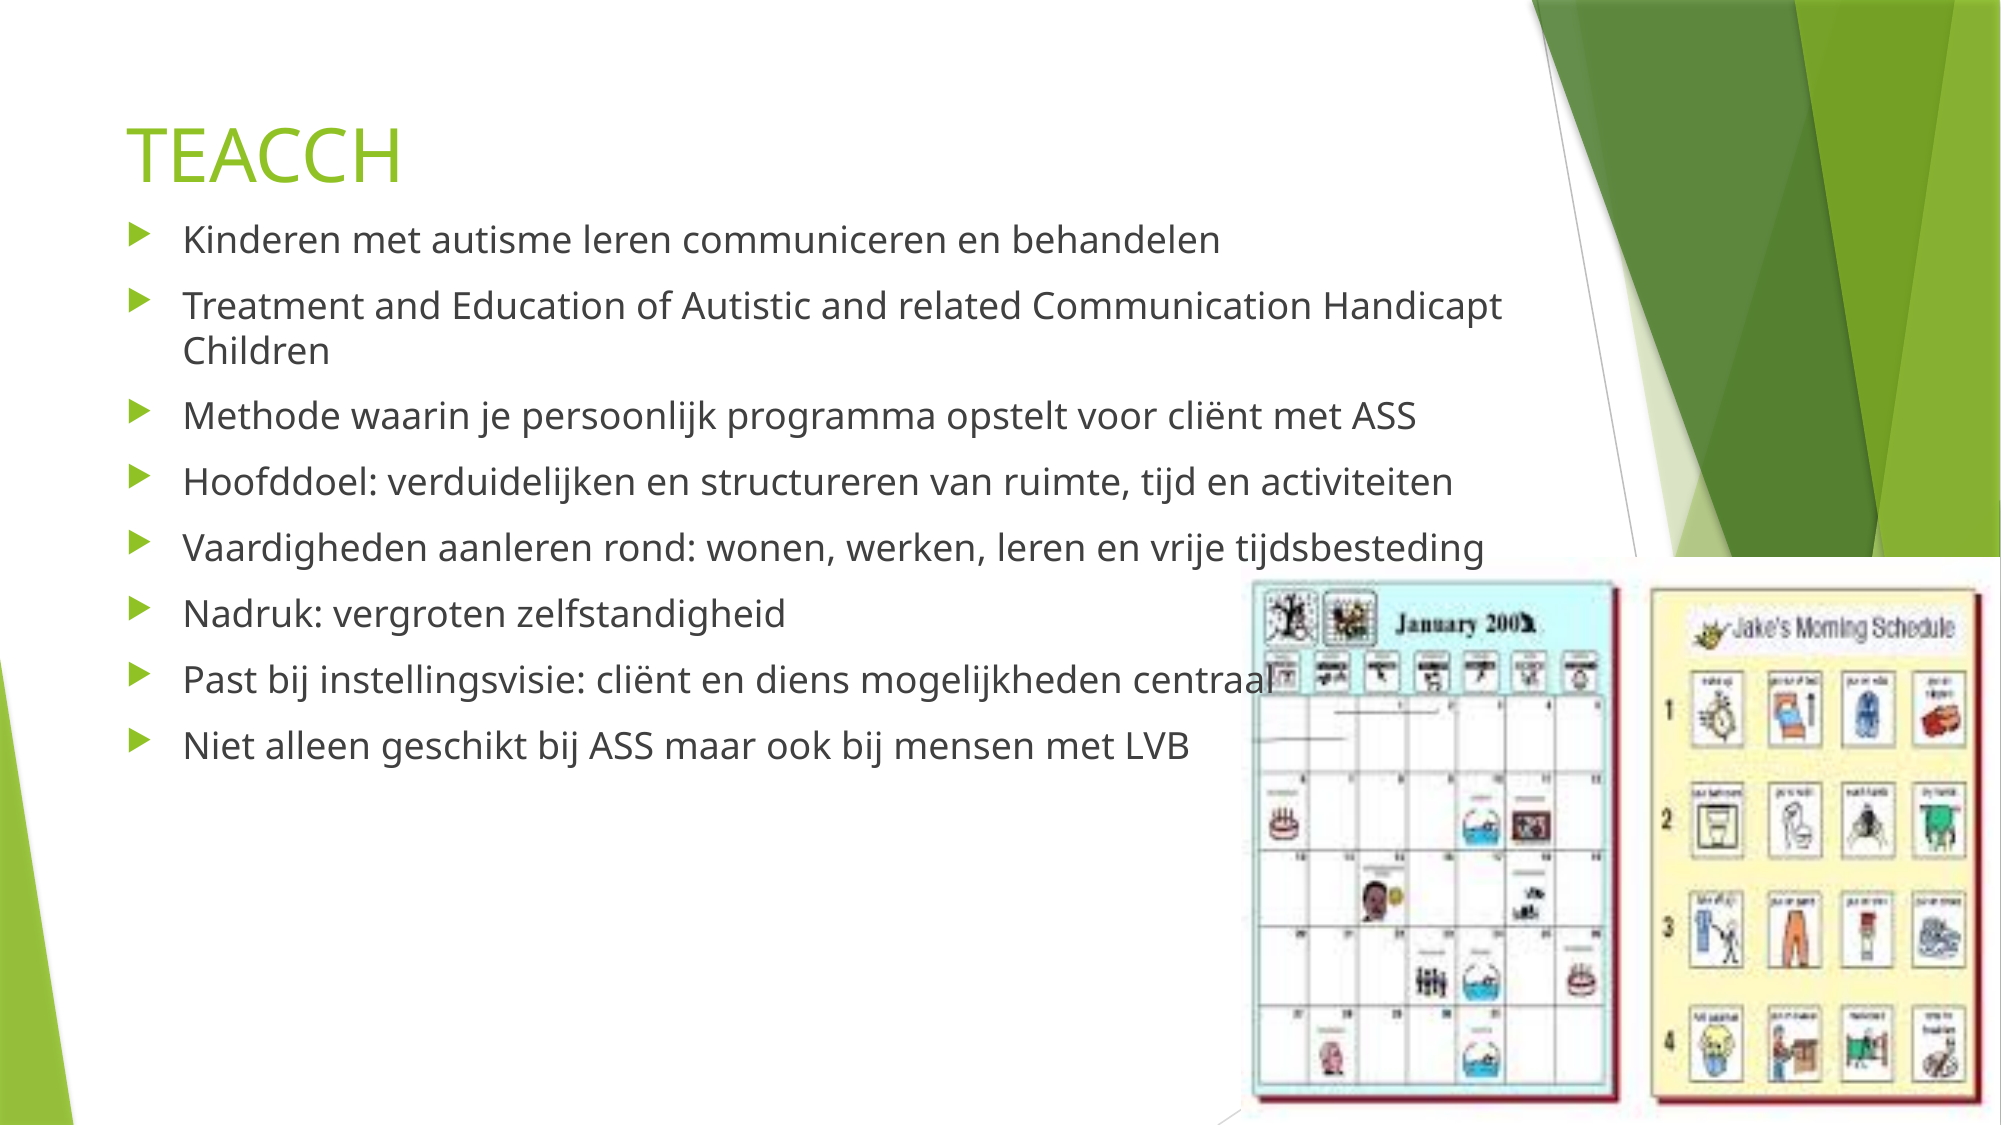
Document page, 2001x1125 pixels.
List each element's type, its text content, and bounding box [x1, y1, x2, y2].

list Kinderen met autisme leren communiceren en behandelen Treatment and Education of Autistic and related Communication Handicapt Children Methode waarin je persoonlijk programma opstelt voor cliënt met ASS Hoofddoel: verduidelijken en structureren van ruimte, tijd en activiteiten Vaardigheden aanleren rond: wonen, werken, leren en vrije tijdsbesteding Nadruk: vergroten zelfstandigheid Past bij instellingsvisie: cliënt en diens mogelijkheden centraal Niet alleen geschikt bij ASS maar ook bij mensen met LVB [111, 208, 1676, 1110]
picture [1241, 556, 2000, 1125]
title TEACCH [111, 99, 1522, 208]
